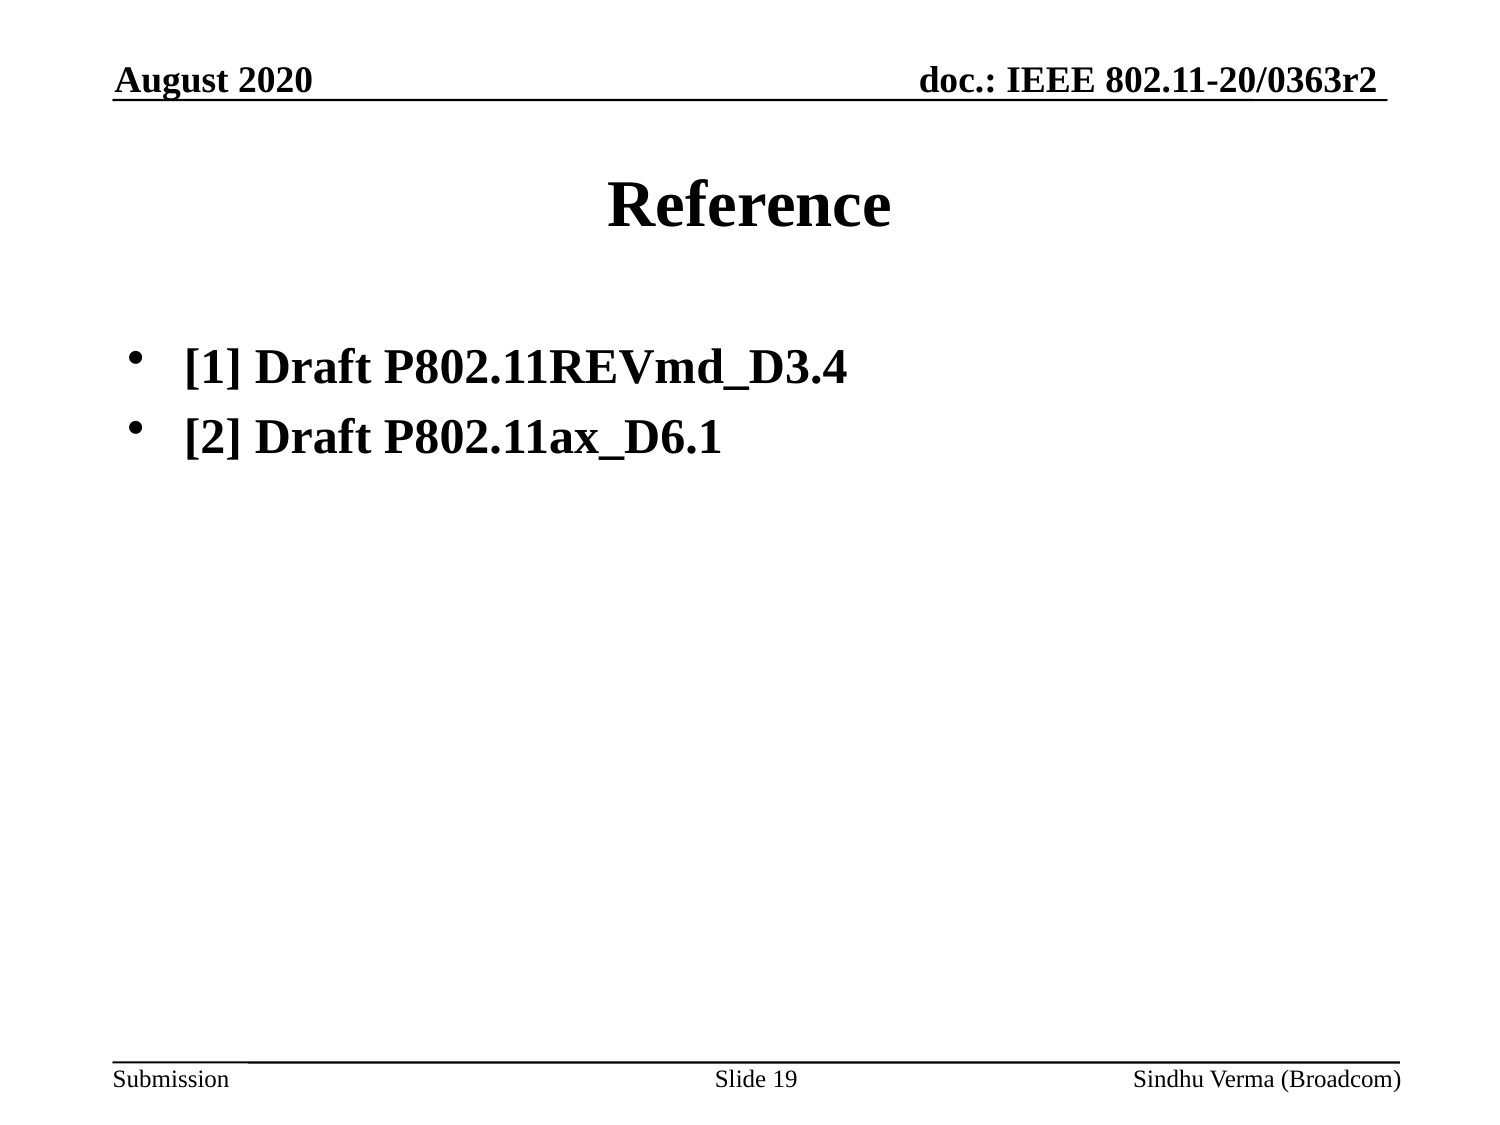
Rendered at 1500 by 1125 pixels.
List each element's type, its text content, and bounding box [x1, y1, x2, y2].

slide_number Slide 19 [712, 1061, 800, 1093]
footer Sindhu Verma (Broadcom) [1129, 1061, 1402, 1093]
title Reference [112, 112, 1388, 288]
list [1] Draft P802.11REVmd_D3.4 [2] Draft P802.11ax_D6.1 [112, 326, 1388, 1002]
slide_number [114, 54, 316, 101]
